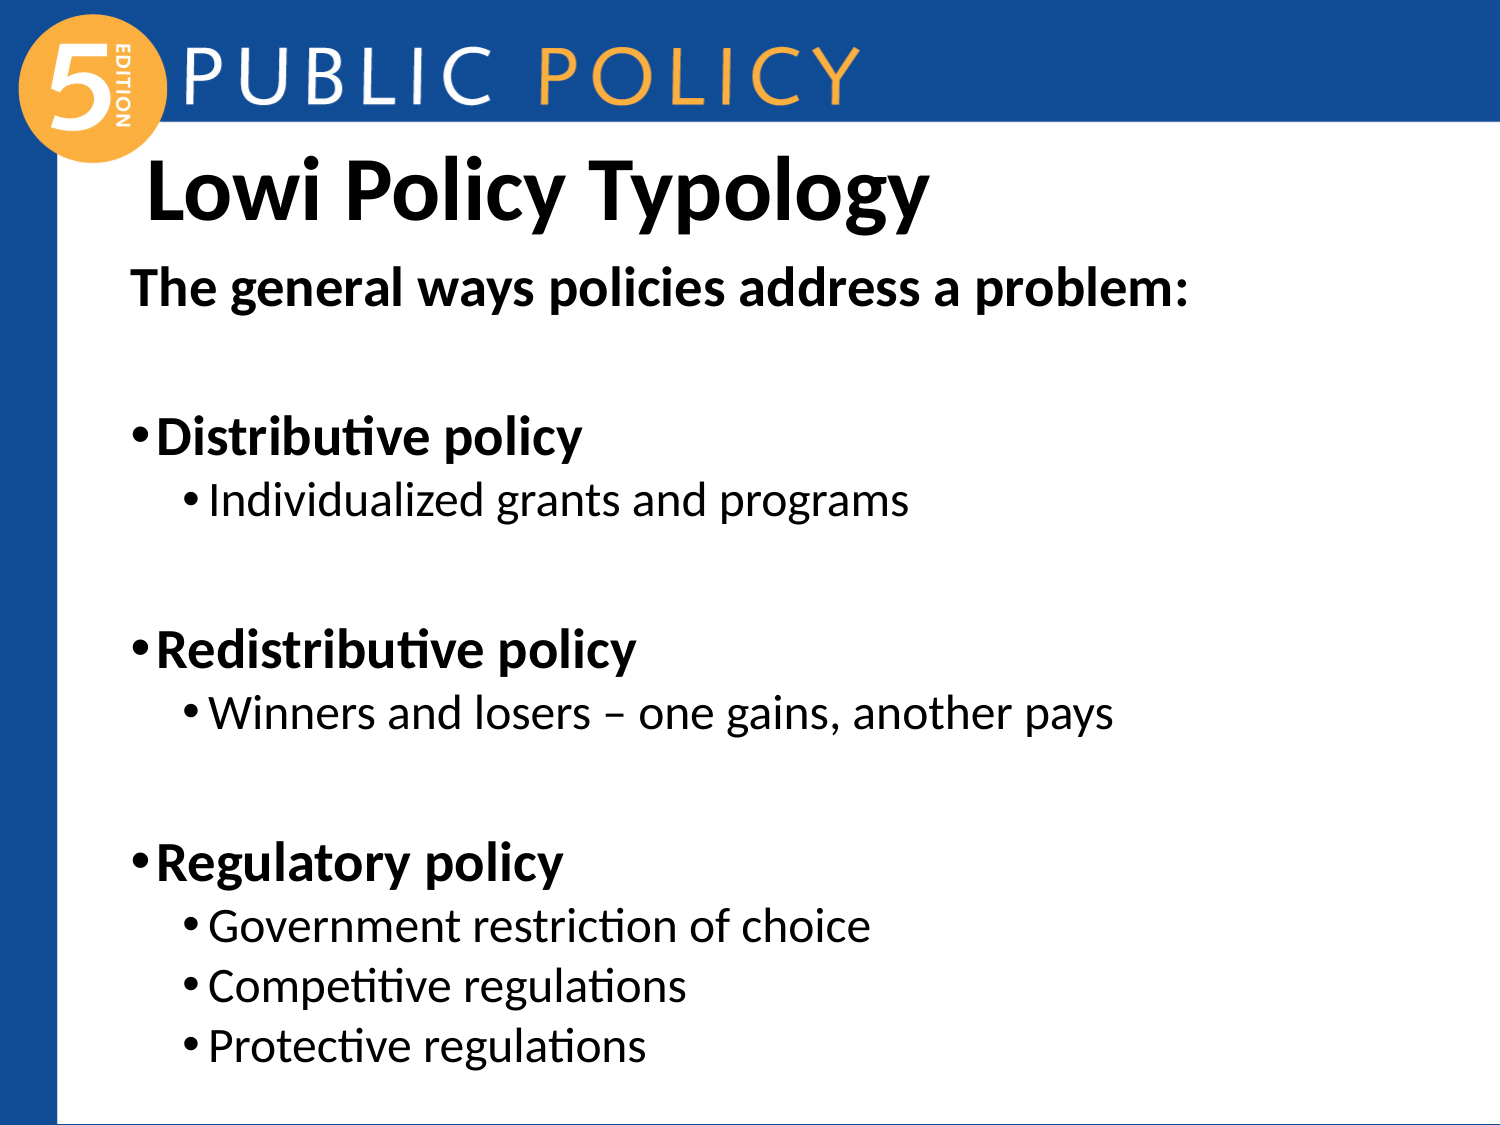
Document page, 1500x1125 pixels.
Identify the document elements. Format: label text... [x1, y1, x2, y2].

title Lowi Policy Typology [131, 82, 1426, 300]
list The general ways policies address a problem: Distributive policy Individualized grants and programs Redistributive policy Winners and losers – one gains, another pays Regulatory policy Government restriction of choice Competitive regulations Protective regulations [115, 249, 1413, 1088]
picture [0, 0, 1500, 1125]
